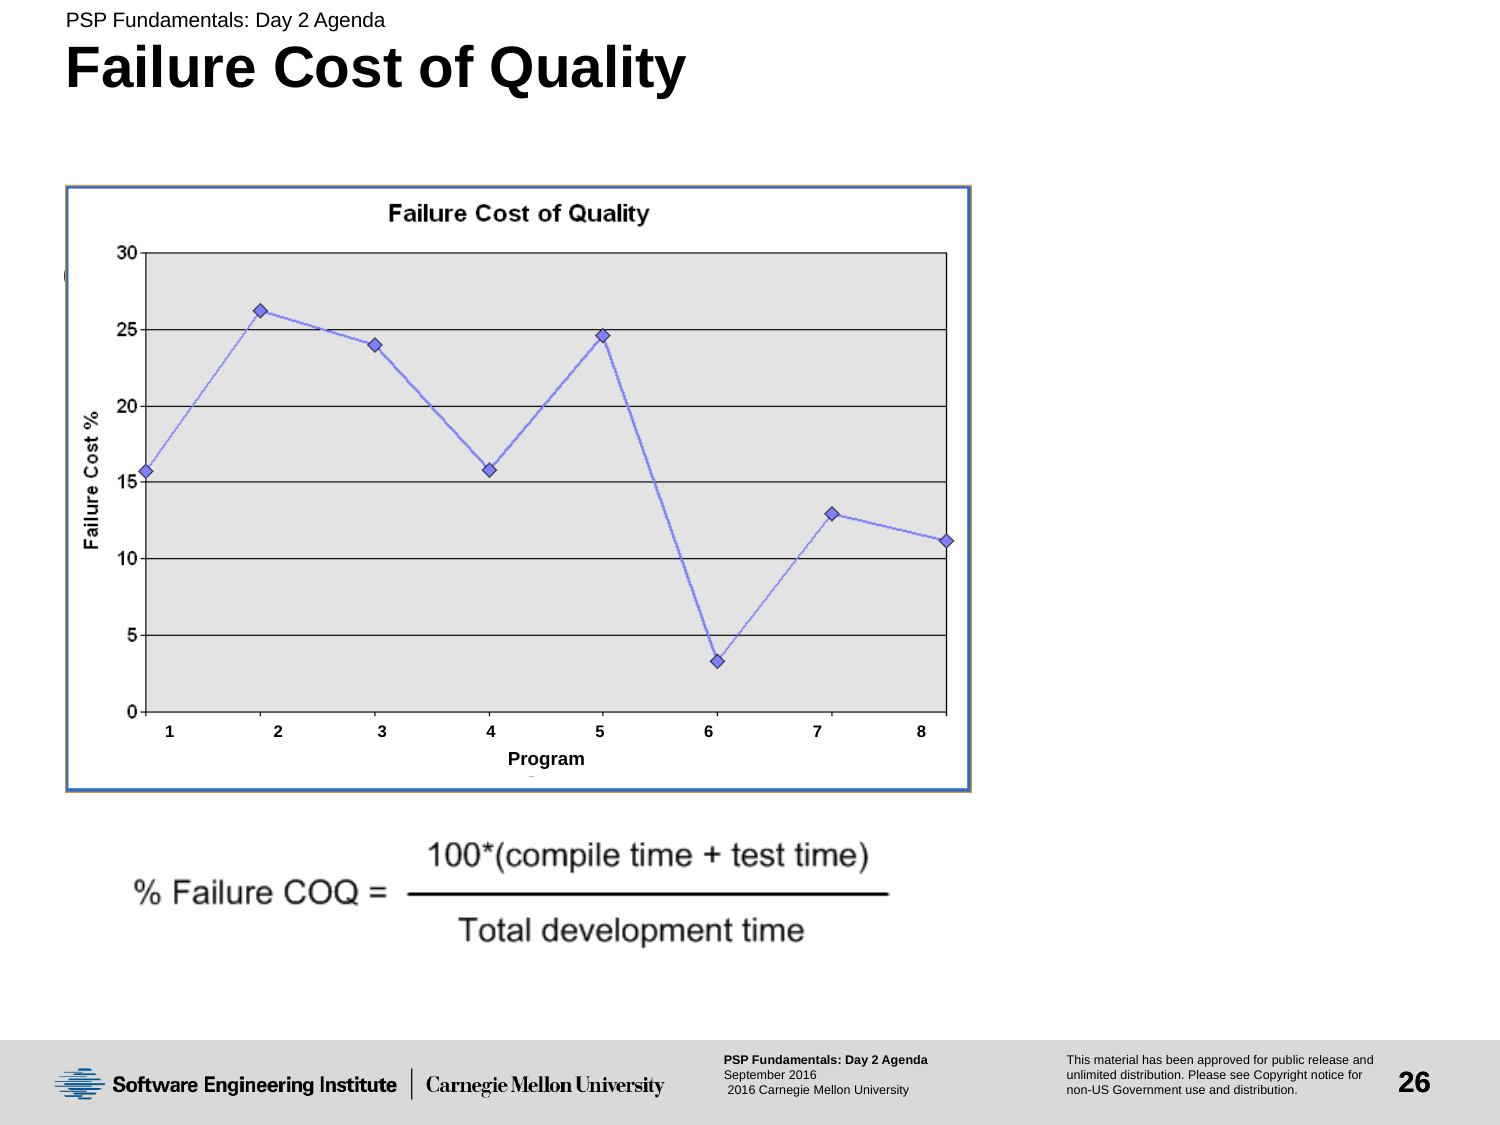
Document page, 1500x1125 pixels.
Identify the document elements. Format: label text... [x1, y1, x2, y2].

title Failure Cost of Quality [65, 37, 1430, 148]
picture [46, 1061, 673, 1104]
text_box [65, 184, 972, 793]
list In general, the Percent Failure COQ decreased with the introduction of PSP2.1. [62, 187, 969, 1000]
picture [132, 831, 890, 953]
